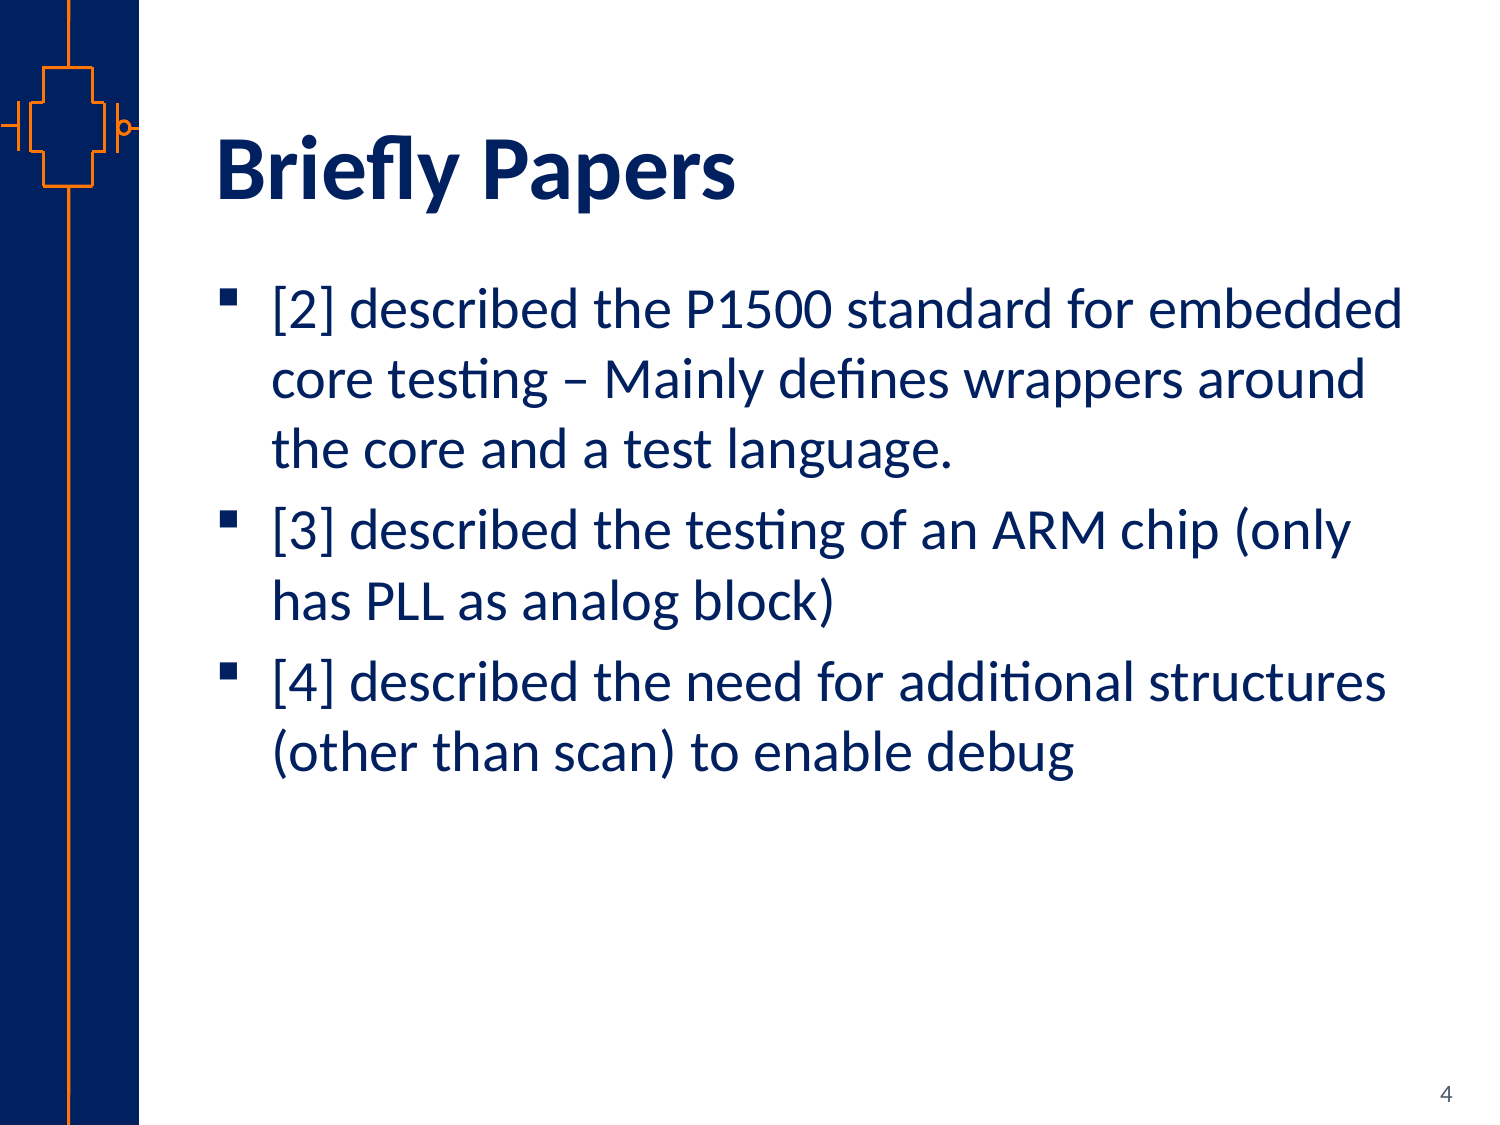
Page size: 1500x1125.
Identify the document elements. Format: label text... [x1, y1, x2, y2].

slide_number 4 [1425, 1062, 1488, 1123]
list [2] described the P1500 standard for embedded core testing – Mainly defines wrappers around the core and a test language. [3] described the testing of an ARM chip (only has PLL as analog block) [4] described the need for additional structures (other than scan) to enable debug [200, 262, 1425, 988]
title Briefly Papers [200, 37, 1388, 225]
